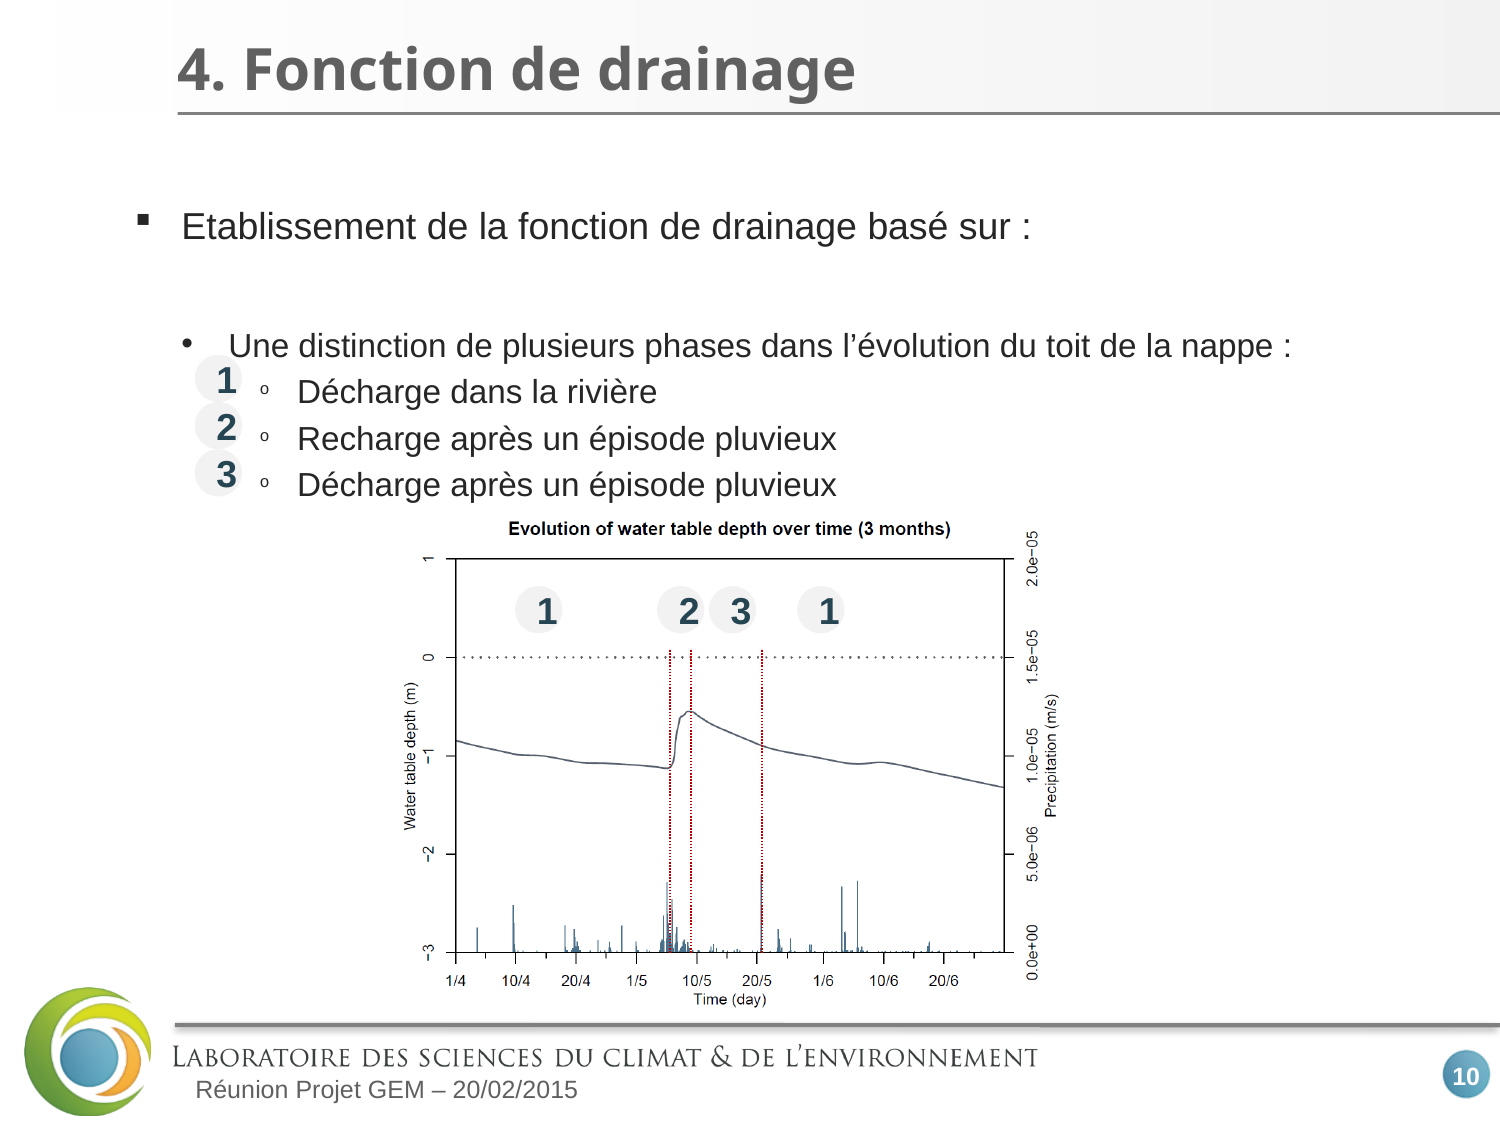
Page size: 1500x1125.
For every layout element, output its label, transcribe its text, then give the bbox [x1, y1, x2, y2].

text_box 3 [192, 447, 245, 499]
text_box 2 [192, 399, 245, 449]
picture [395, 508, 1068, 1012]
list Etablissement de la fonction de drainage basé sur : Une distinction de plusieurs phases dans l’évolution du toit de la nappe : Décharge dans la rivière Recharge après un épisode pluvieux Décharge après un épisode pluvieux [88, 195, 1424, 1012]
text_box 1 [192, 352, 245, 402]
title 4. Fonction de drainage [162, 24, 1403, 85]
picture [24, 987, 151, 1116]
picture [1438, 1046, 1500, 1109]
text_box Réunion Projet GEM – 20/02/2015 [180, 1058, 656, 1119]
